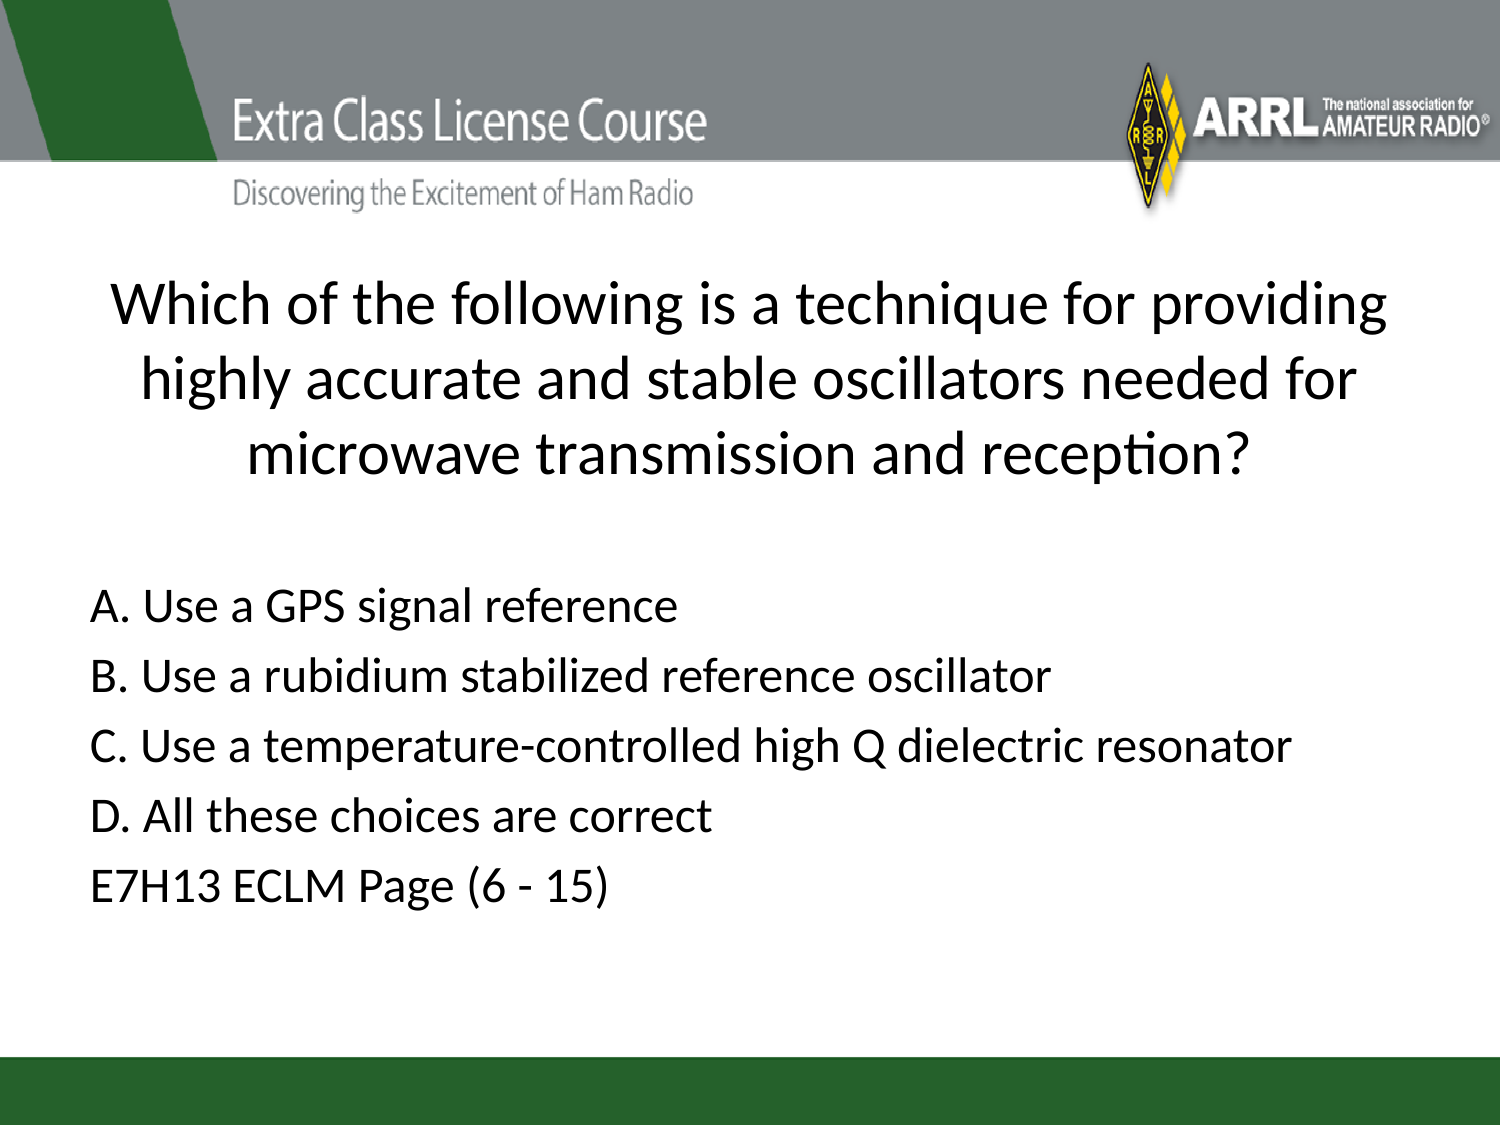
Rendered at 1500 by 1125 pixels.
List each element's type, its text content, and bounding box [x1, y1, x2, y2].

picture [0, 0, 1500, 1125]
title Which of the following is a technique for providing highly accurate and stable oscillators needed for microwave transmission and reception? [75, 254, 1425, 435]
list A. Use a GPS signal reference B. Use a rubidium stabilized reference oscillator C. Use a temperature-controlled high Q dielectric resonator D. All these choices are correct E7H13 ECLM Page (6 - 15) [75, 564, 1425, 965]
